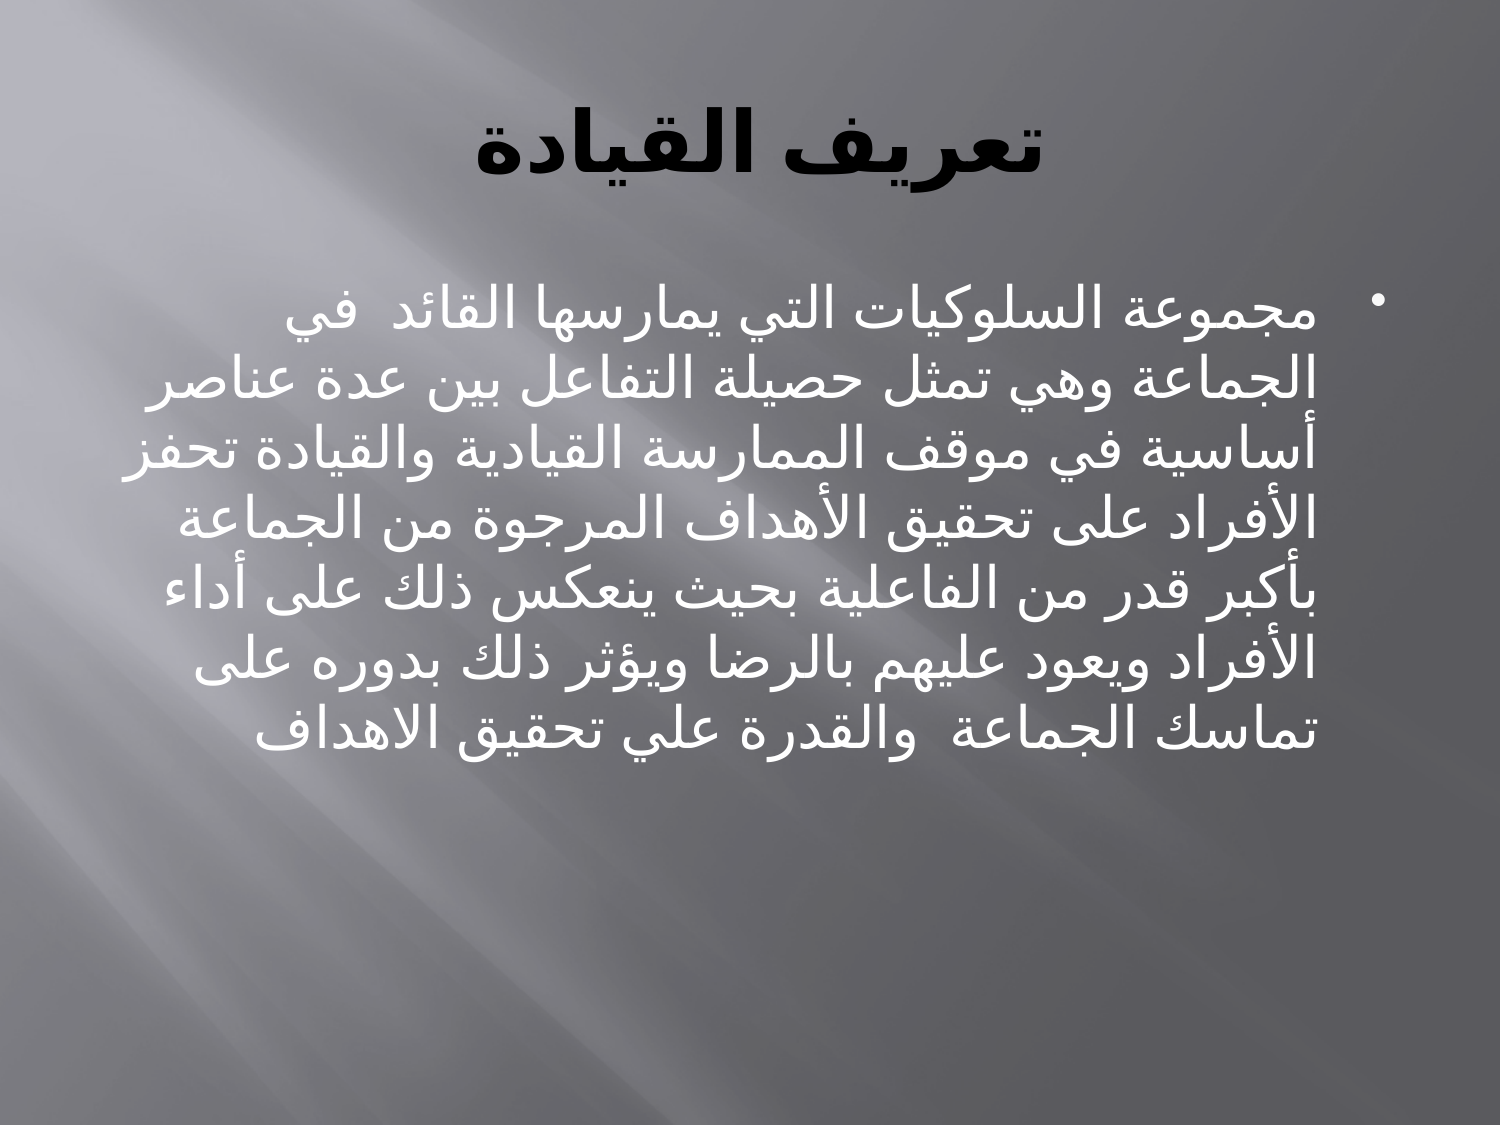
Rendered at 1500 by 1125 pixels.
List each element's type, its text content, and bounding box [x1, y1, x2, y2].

title تعريف القيادة [75, 45, 1425, 233]
list مجموعة السلوكيات التي يمارسها القائد في الجماعة وهي تمثل حصيلة التفاعل بين عدة عناصر أساسية في موقف الممارسة القيادية والقيادة تحفز الأفراد على تحقيق الأهداف المرجوة من الجماعة بأكبر قدر من الفاعلية بحيث ينعكس ذلك على أداء الأفراد ويعود عليهم بالرضا ويؤثر ذلك بدوره على تماسك الجماعة والقدرة علي تحقيق الاهداف [75, 262, 1425, 1035]
